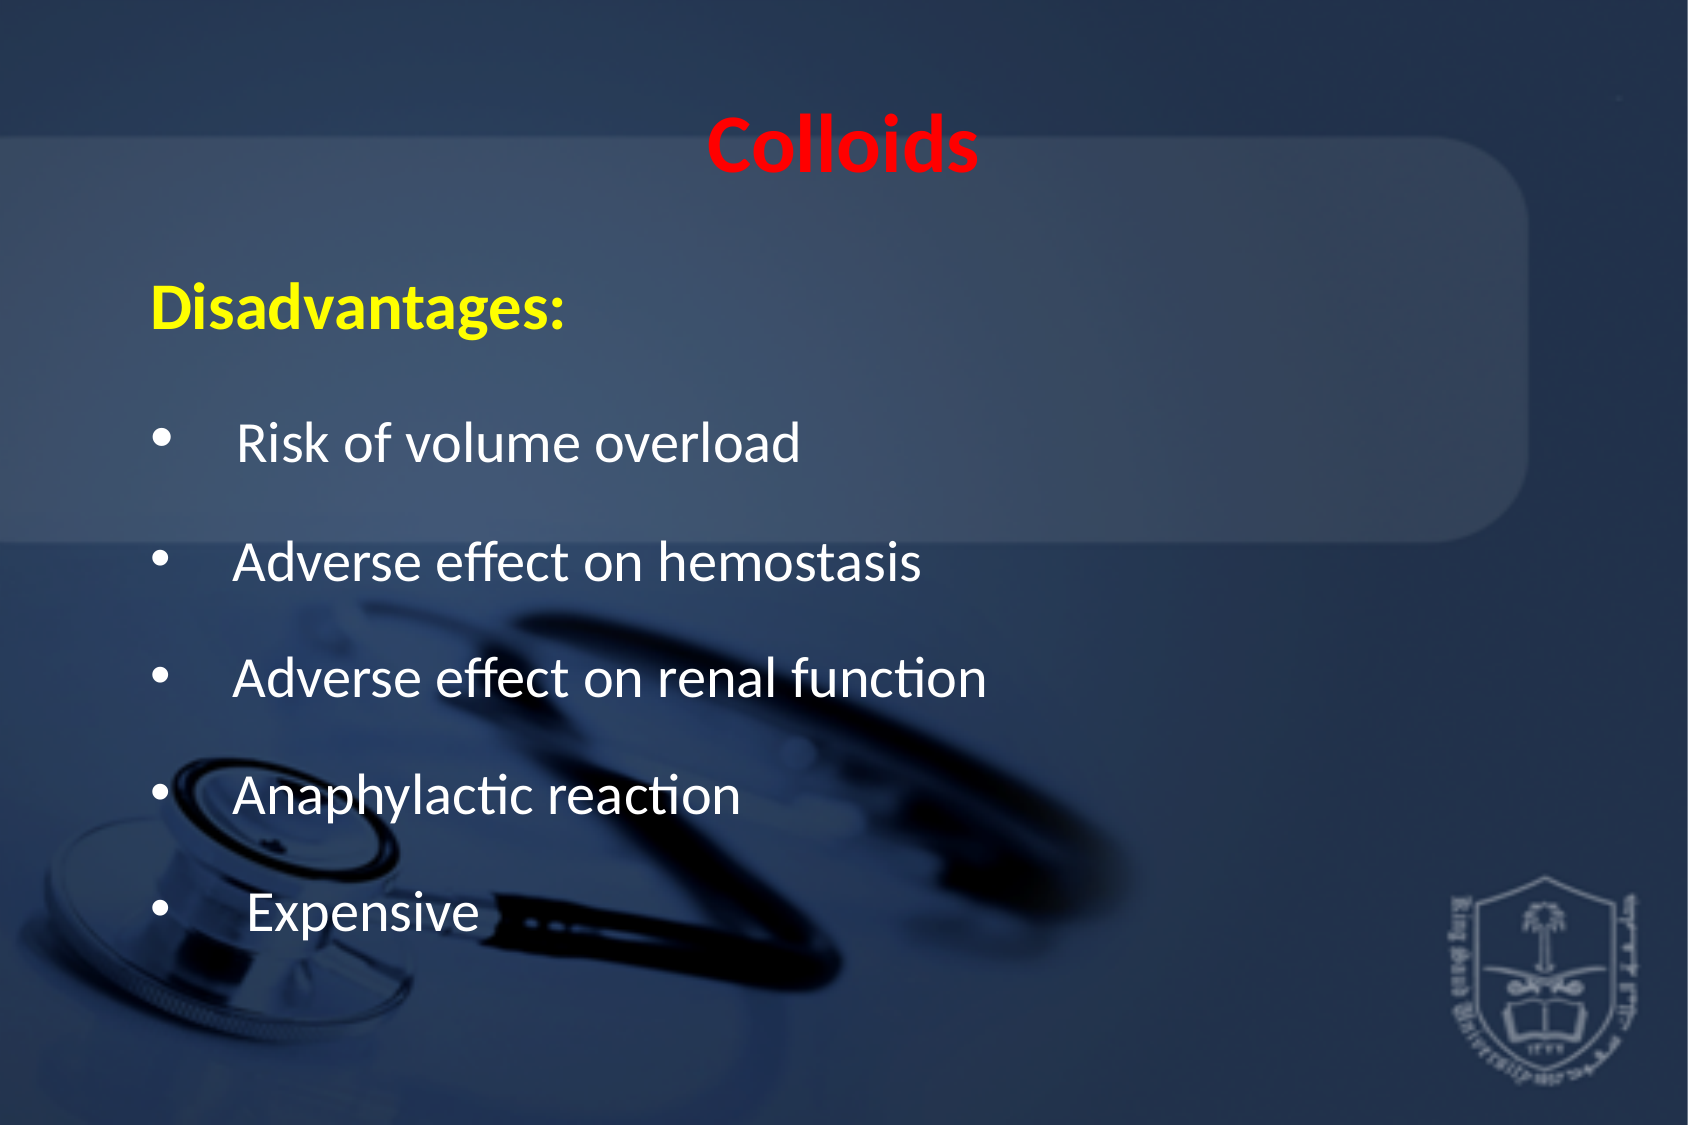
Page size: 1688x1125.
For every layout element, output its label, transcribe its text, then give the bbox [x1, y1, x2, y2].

list Disadvantages: Risk of volume overload Adverse effect on hemostasis Adverse effect on renal function Anaphylactic reaction Expensive [135, 255, 1654, 998]
picture [0, 0, 1688, 1125]
title Colloids [84, 45, 1604, 233]
